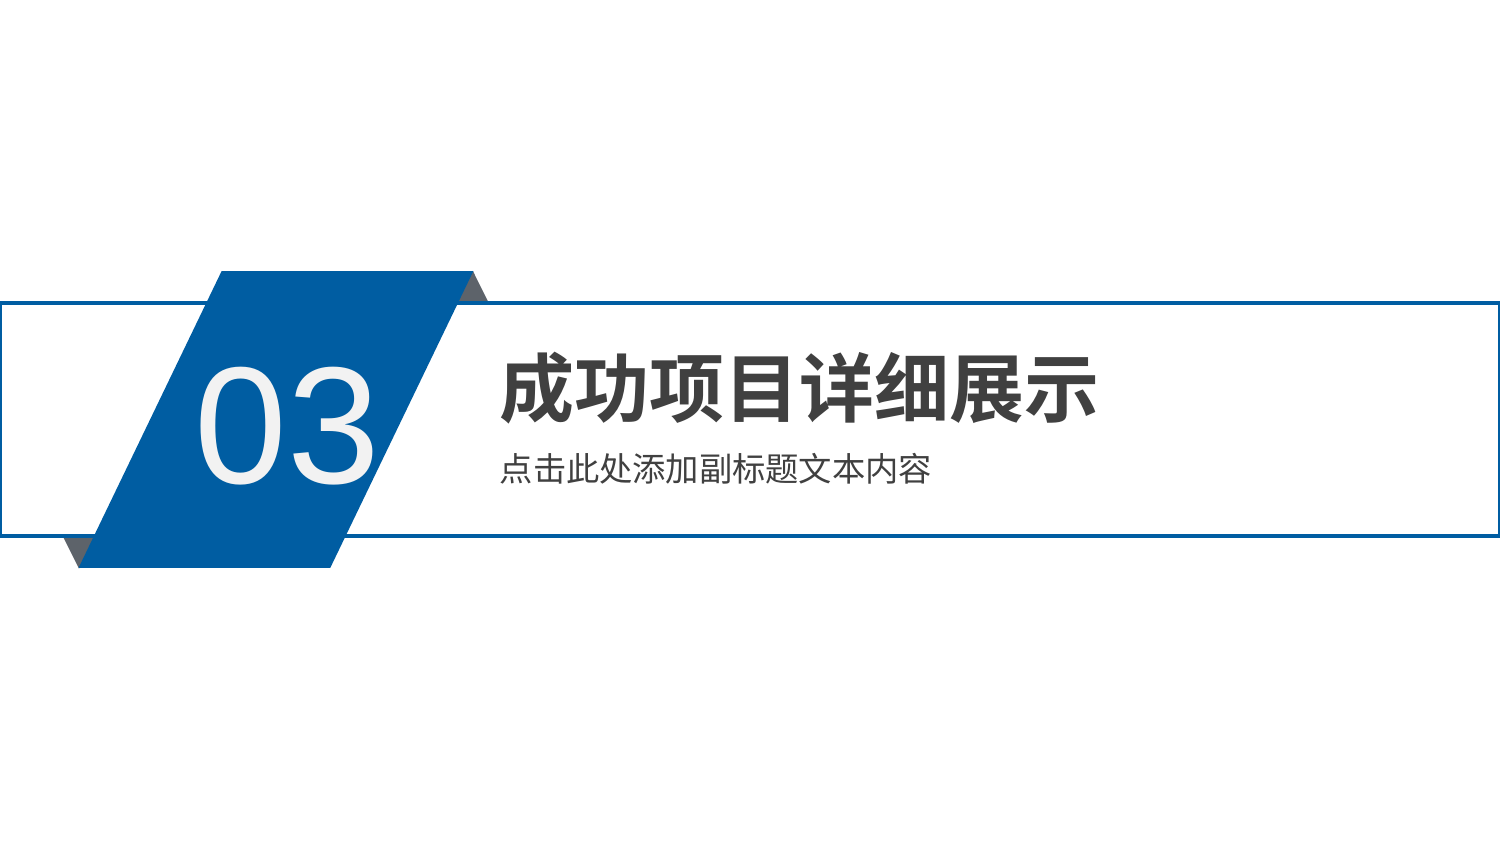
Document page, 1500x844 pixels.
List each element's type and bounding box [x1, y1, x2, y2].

text_box [0, 270, 1500, 569]
